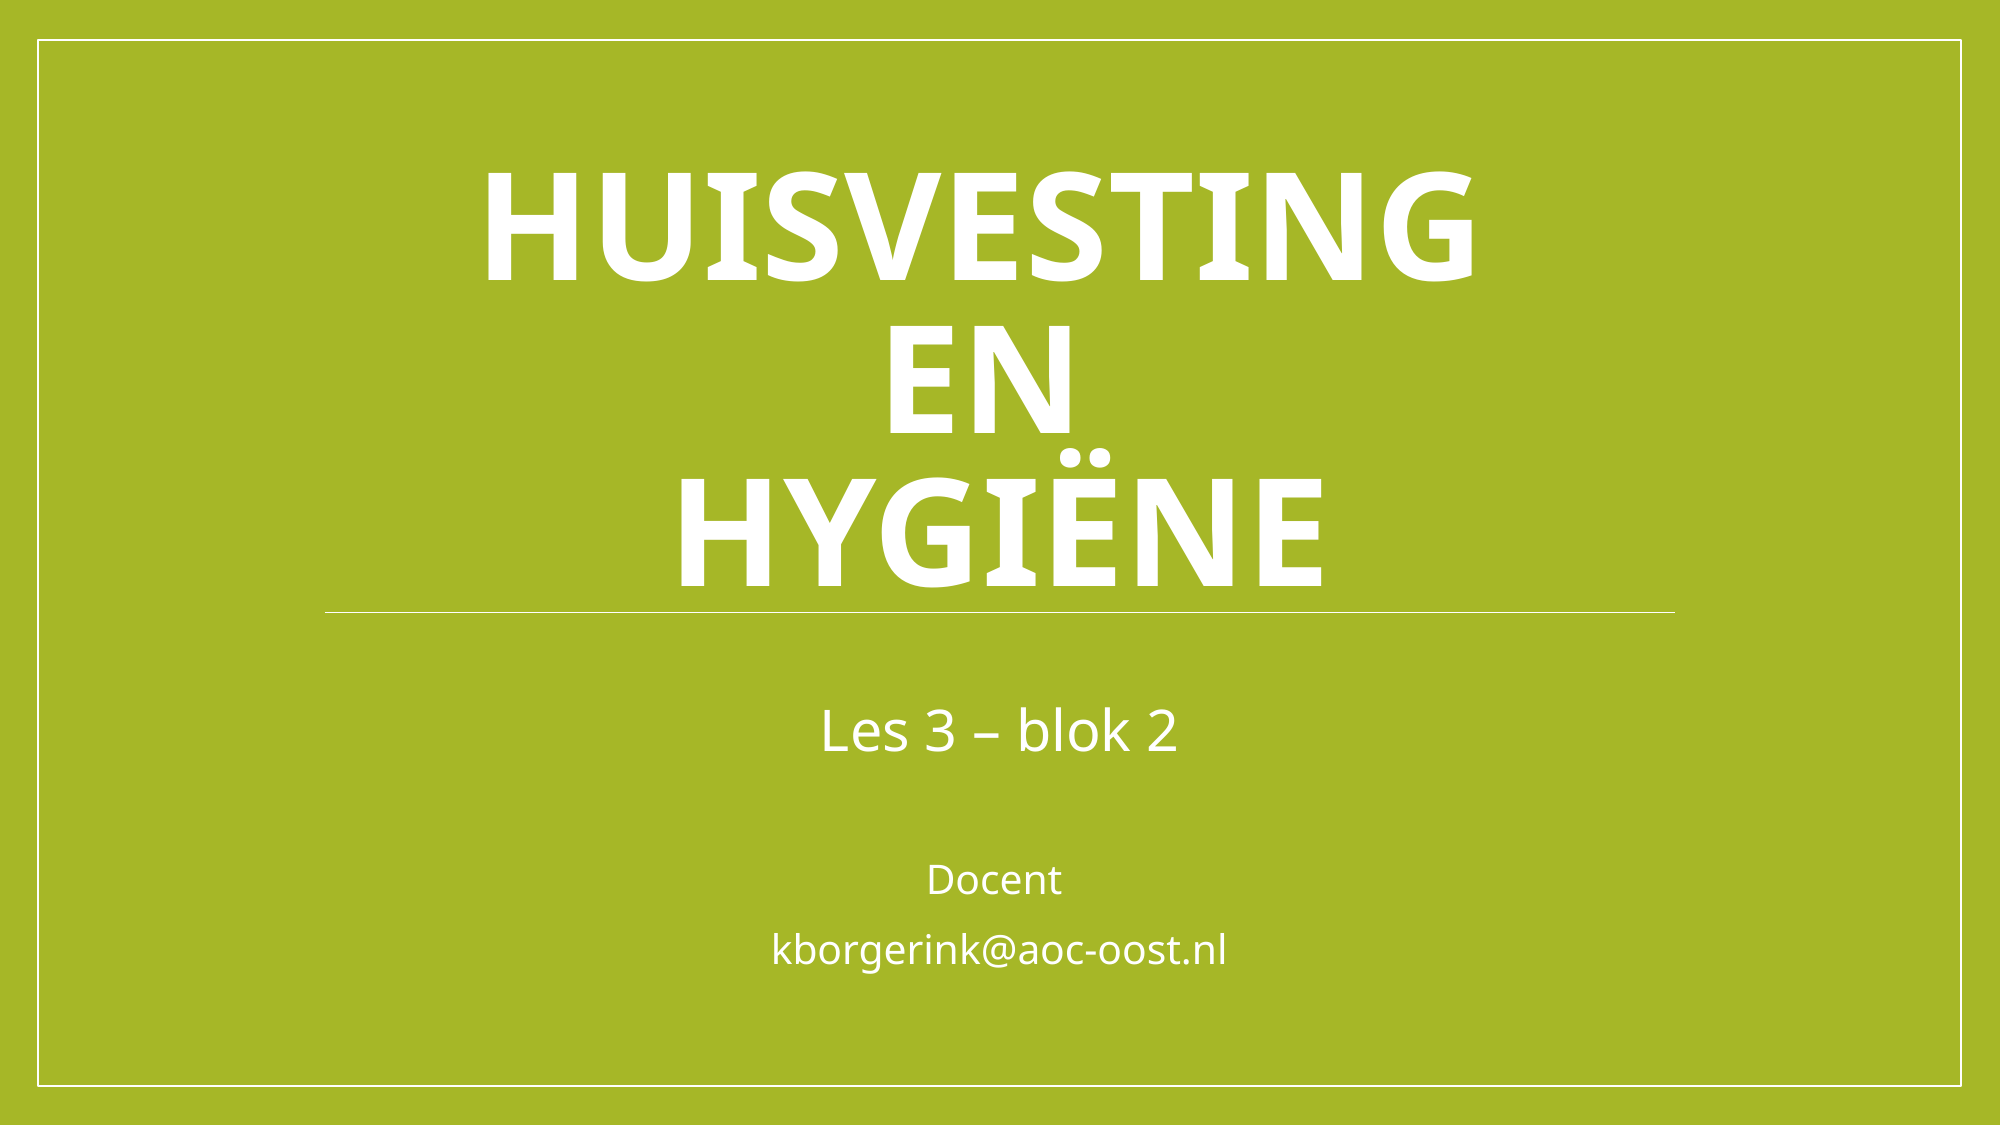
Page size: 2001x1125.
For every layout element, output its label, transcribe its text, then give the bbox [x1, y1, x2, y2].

subtitle Les 3 – blok 2 Docent kborgerink@aoc-oost.nl [280, 694, 1719, 982]
title Huisvesting en Hygiëne [182, 144, 1818, 625]
